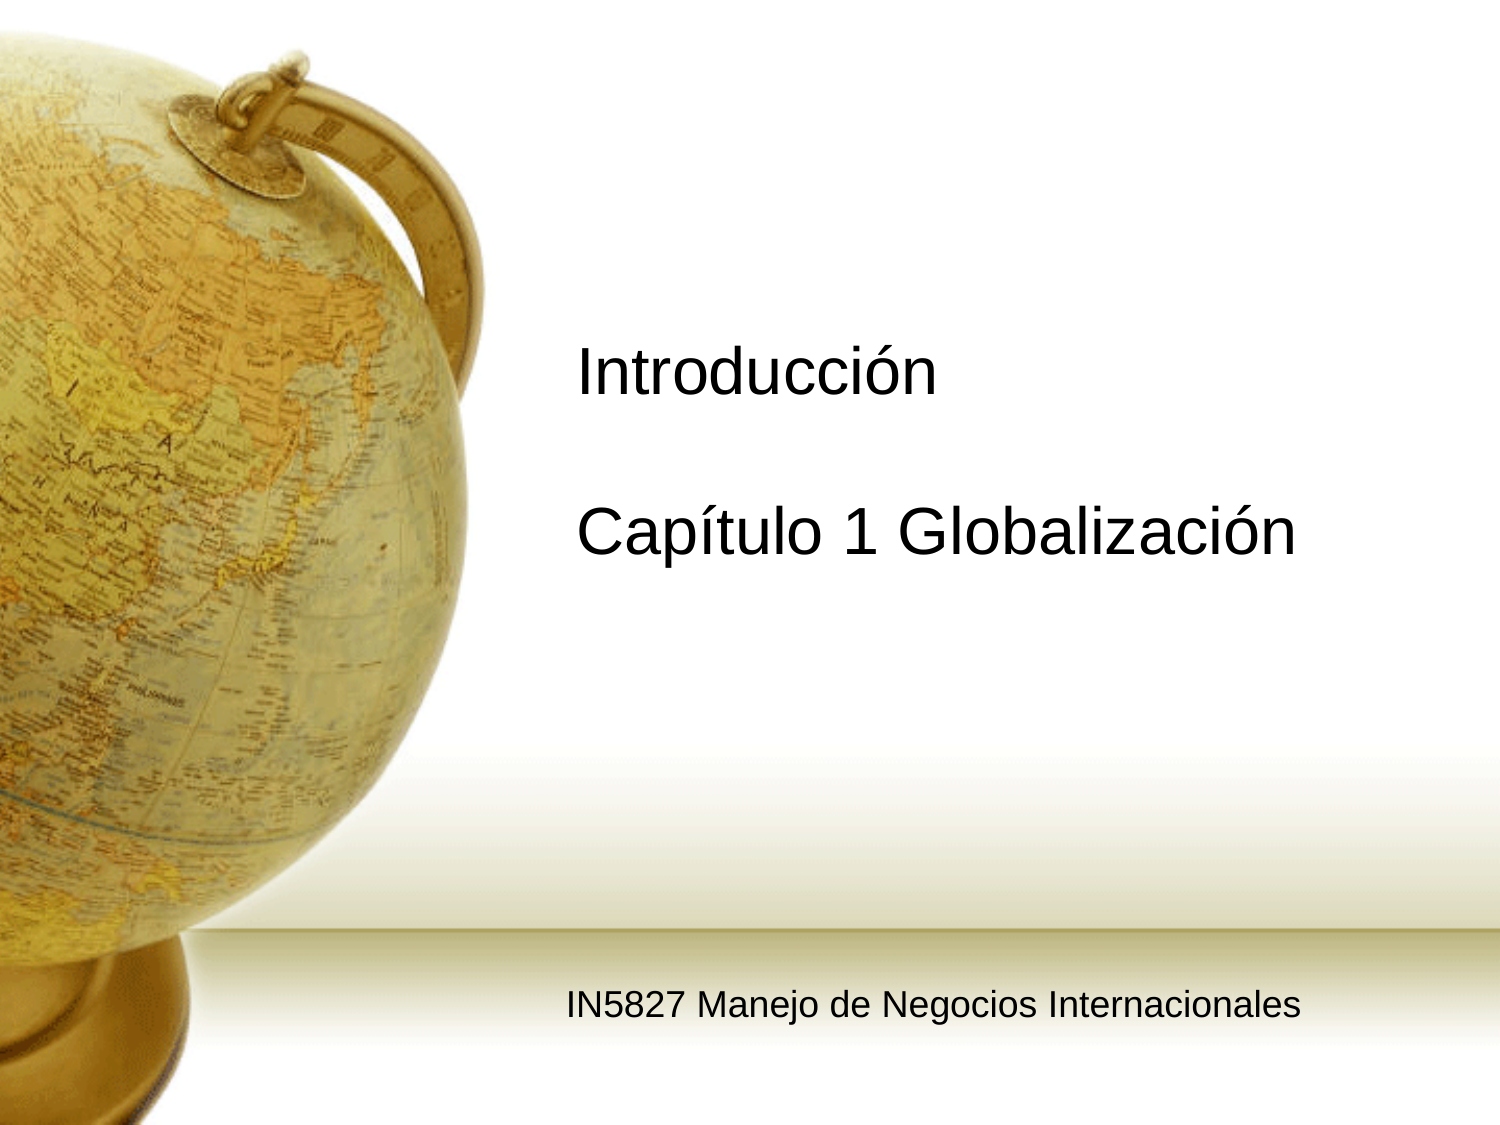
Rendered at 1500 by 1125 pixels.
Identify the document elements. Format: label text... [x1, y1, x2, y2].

picture [0, 0, 1500, 1125]
title Introducción Capítulo 1 Globalización [560, 187, 1384, 576]
subtitle IN5827 Manejo de Negocios Internacionales [550, 972, 1363, 1055]
